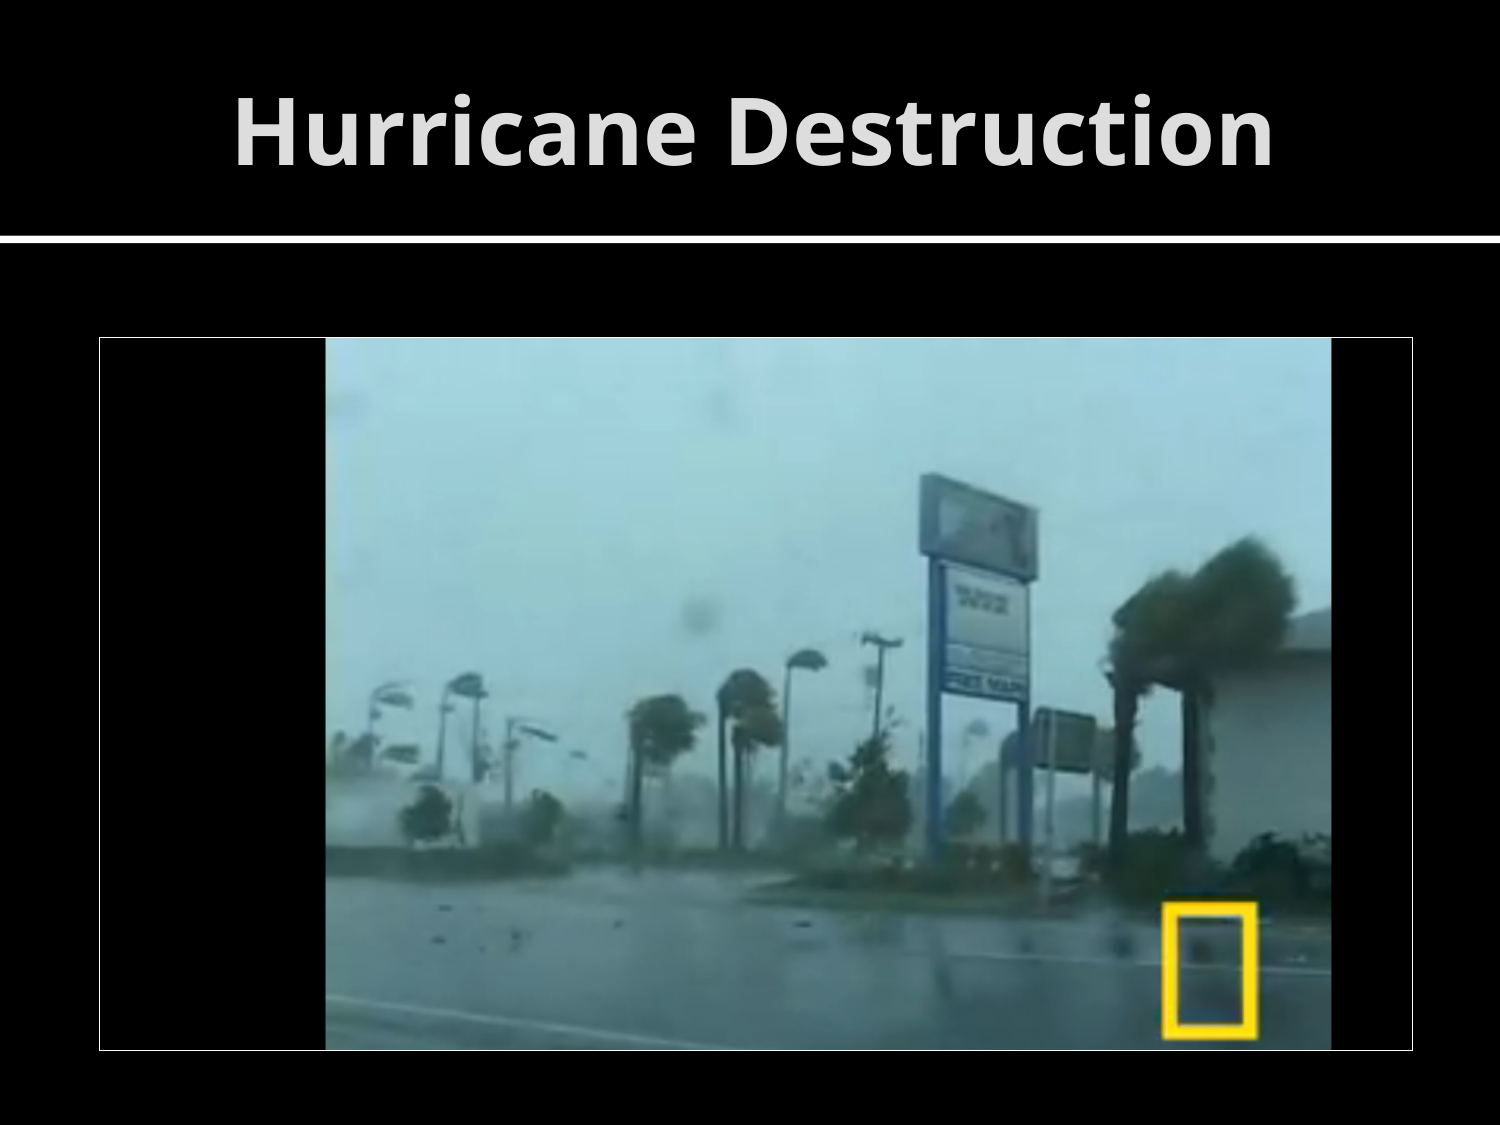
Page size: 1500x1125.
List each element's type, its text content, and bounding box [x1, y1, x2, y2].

picture [100, 338, 1412, 1050]
title Hurricane Destruction [75, 24, 1425, 231]
